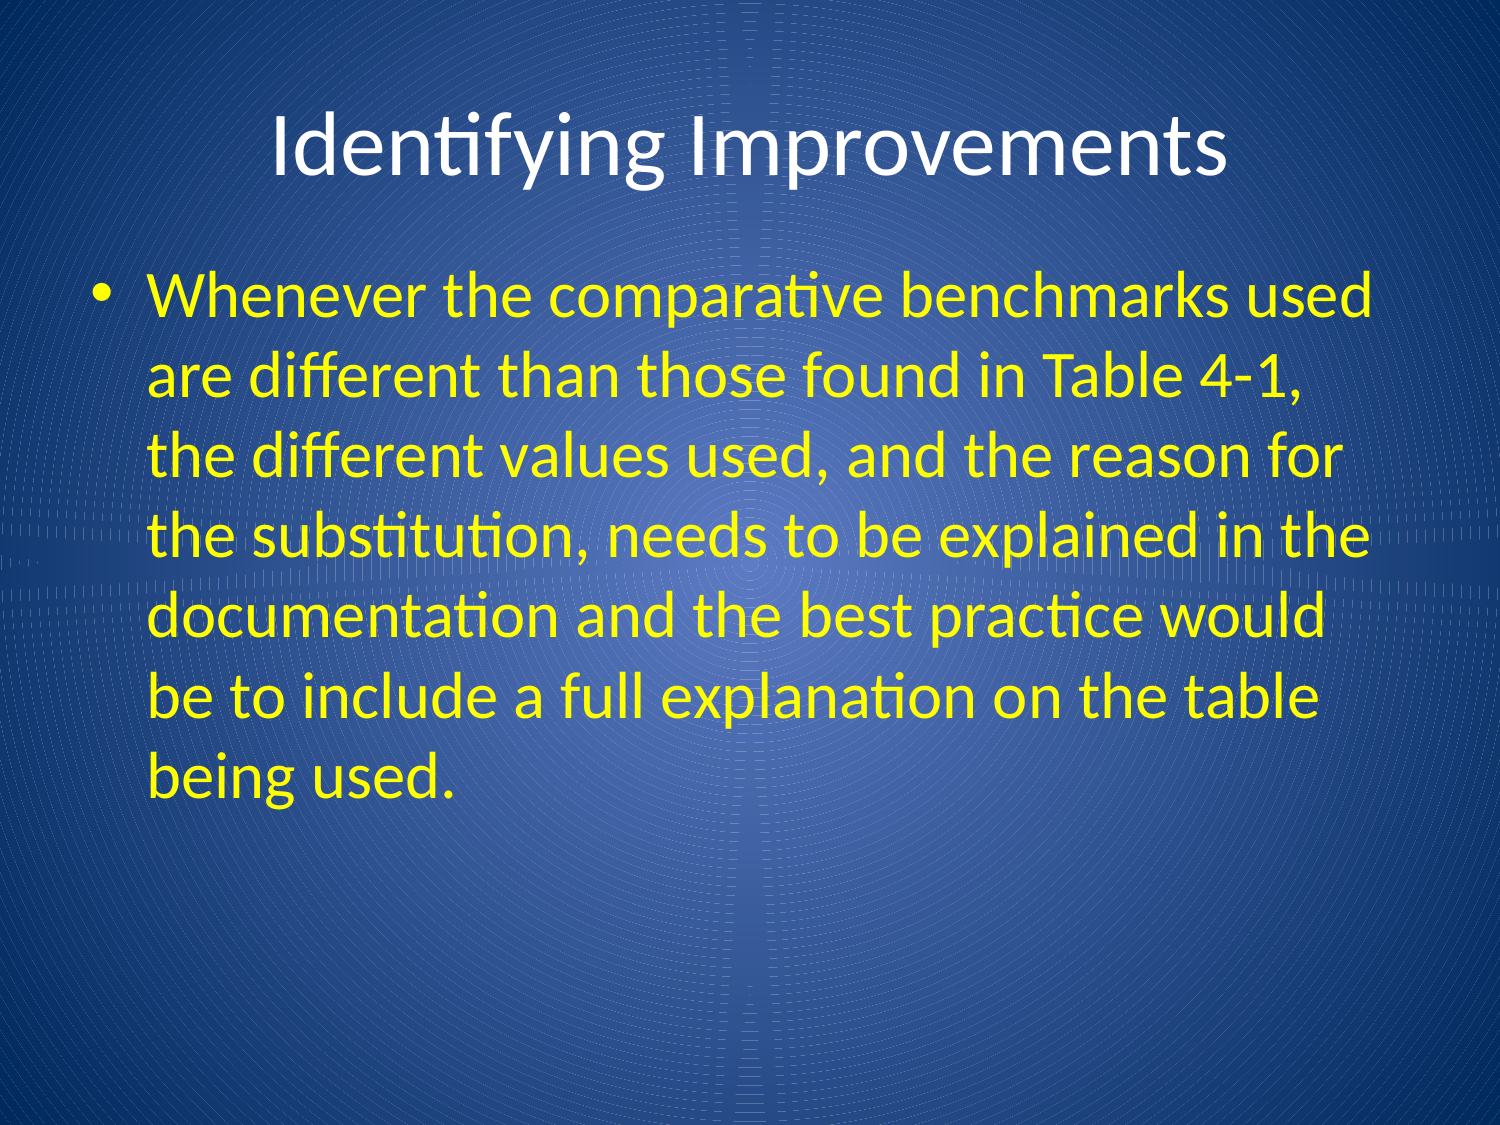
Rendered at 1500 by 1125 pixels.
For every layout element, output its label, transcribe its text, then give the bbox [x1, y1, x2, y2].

title Identifying Improvements [75, 45, 1425, 149]
list Whenever the comparative benchmarks used are different than those found in Table 4-1, the different values used, and the reason for the substitution, needs to be explained in the documentation and the best practice would be to include a full explanation on the table being used. [75, 149, 1425, 1005]
